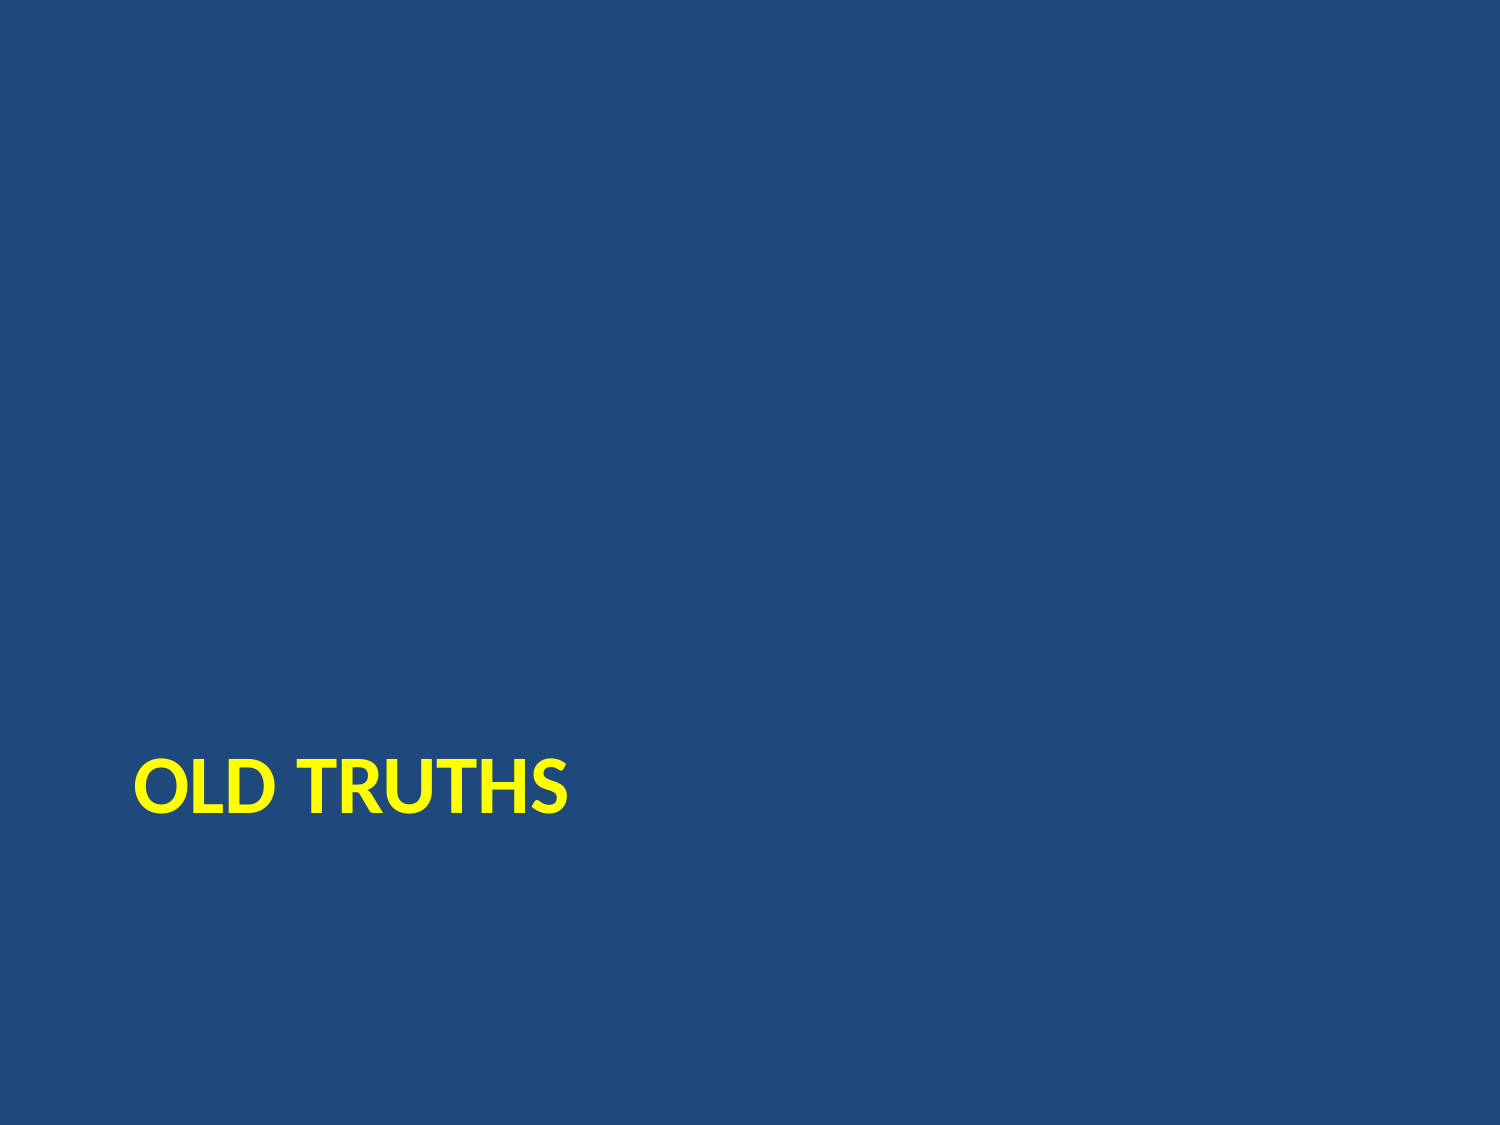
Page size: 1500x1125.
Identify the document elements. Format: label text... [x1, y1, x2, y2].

title Old truths [118, 722, 1394, 947]
